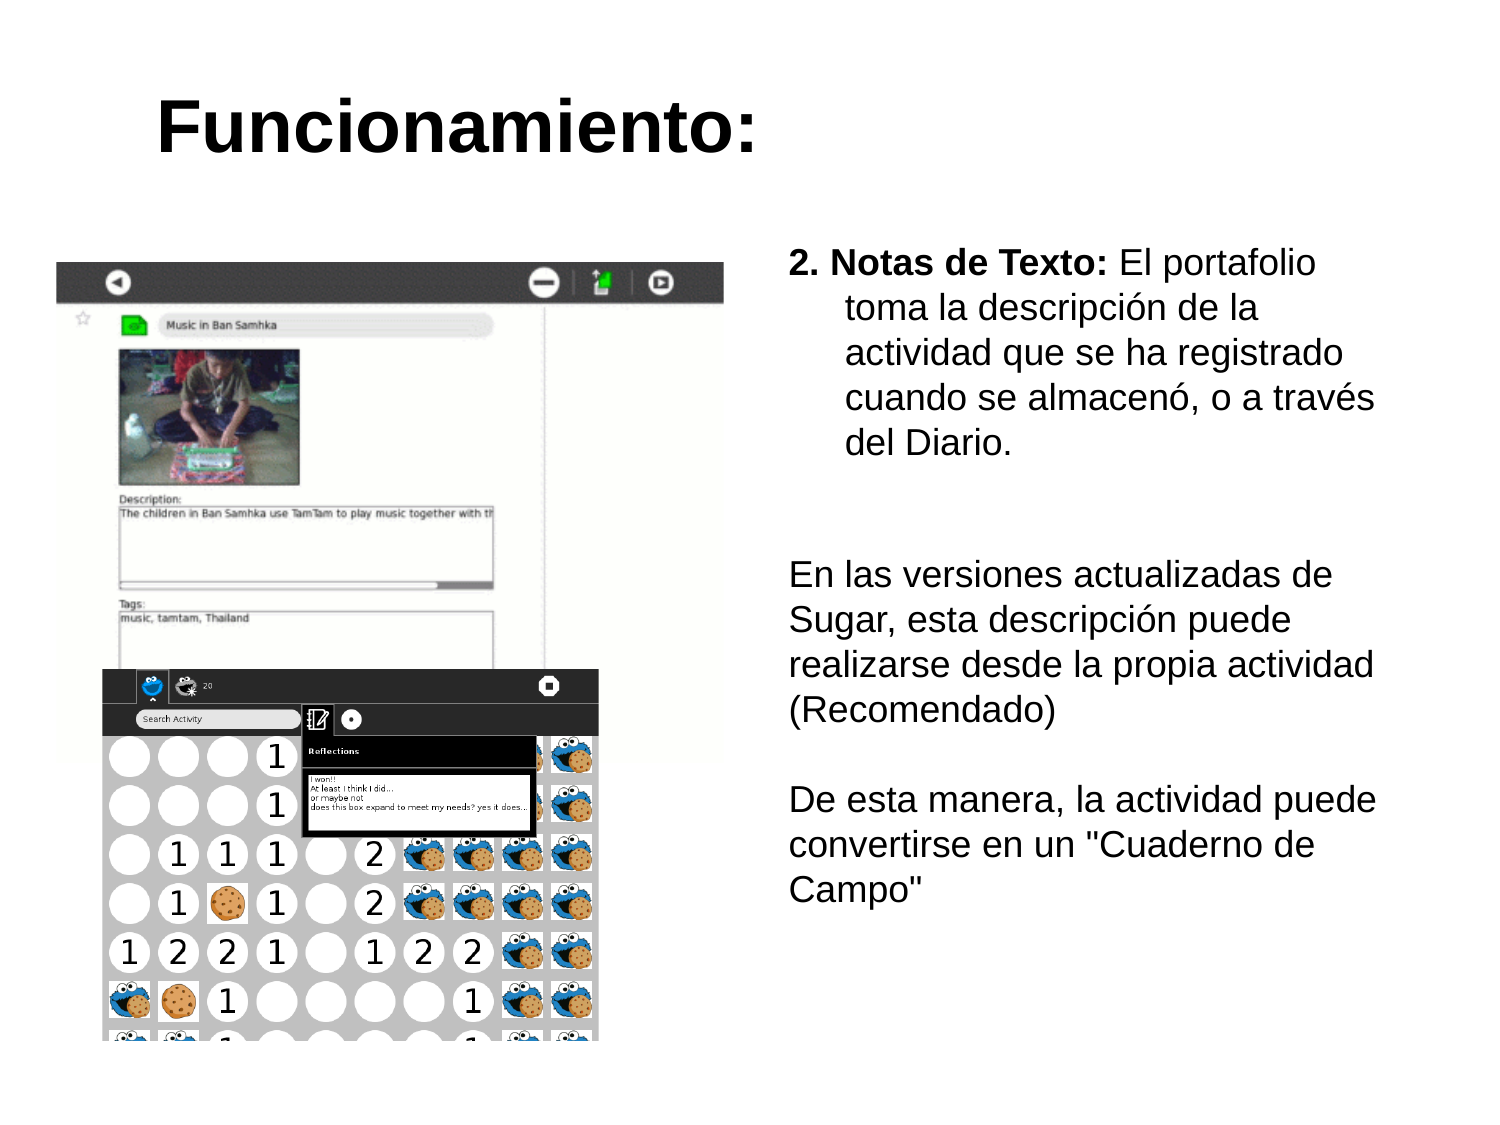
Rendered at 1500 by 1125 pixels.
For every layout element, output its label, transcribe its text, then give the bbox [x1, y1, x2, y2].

title Funcionamiento: [0, 0, 1350, 183]
text_box [102, 669, 599, 1041]
text_box [56, 262, 724, 763]
list 2. Notas de Texto: El portafolio toma la descripción de la actividad que se ha registrado cuando se almacenó, o a través del Diario. En las versiones actualizadas de Sugar, esta descripción puede realizarse desde la propia actividad (Recomendado) De esta manera, la actividad puede convertirse en un "Cuaderno de Campo" [773, 222, 1420, 926]
